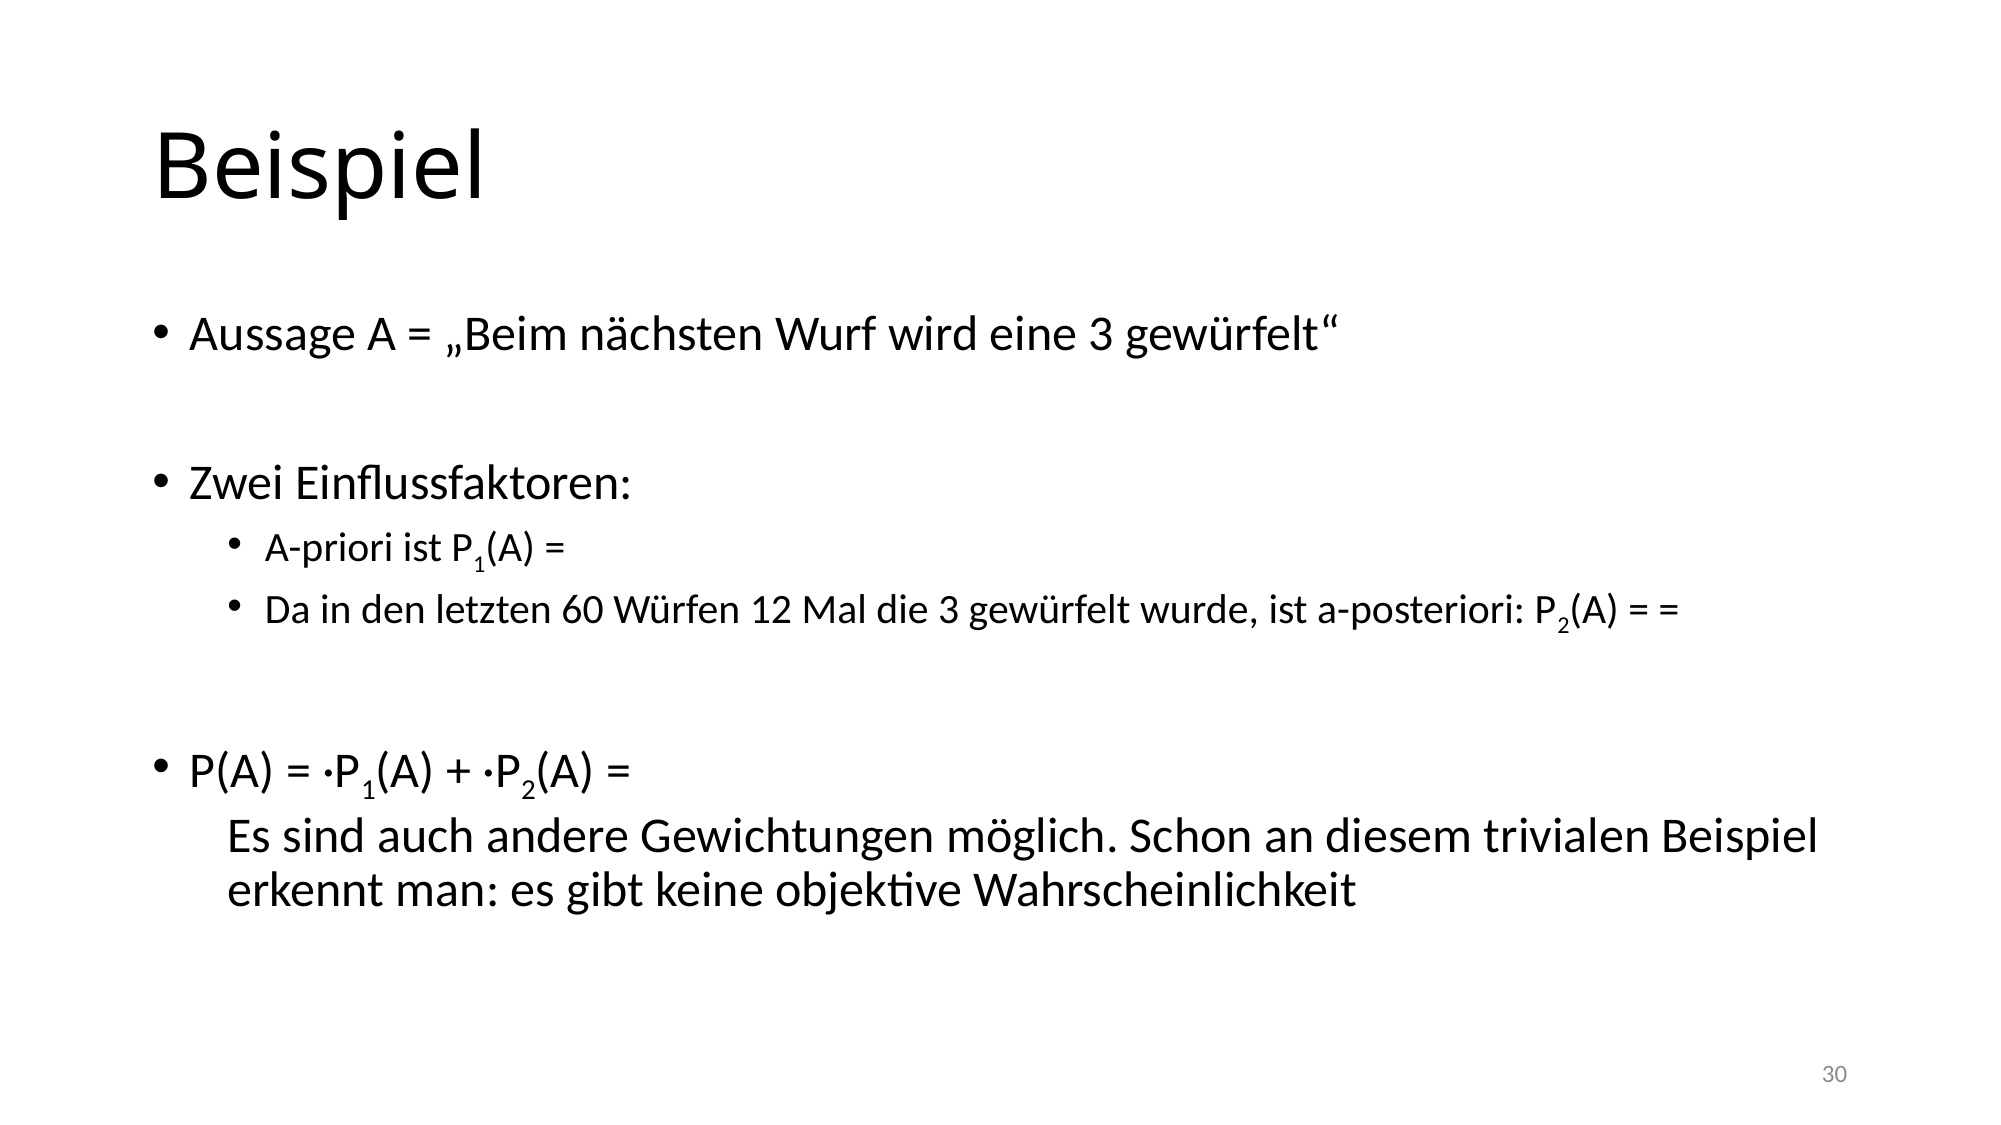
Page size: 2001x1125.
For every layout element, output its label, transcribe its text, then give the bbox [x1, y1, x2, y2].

slide_number 30 [1412, 1042, 1863, 1103]
title Beispiel [137, 59, 1882, 278]
